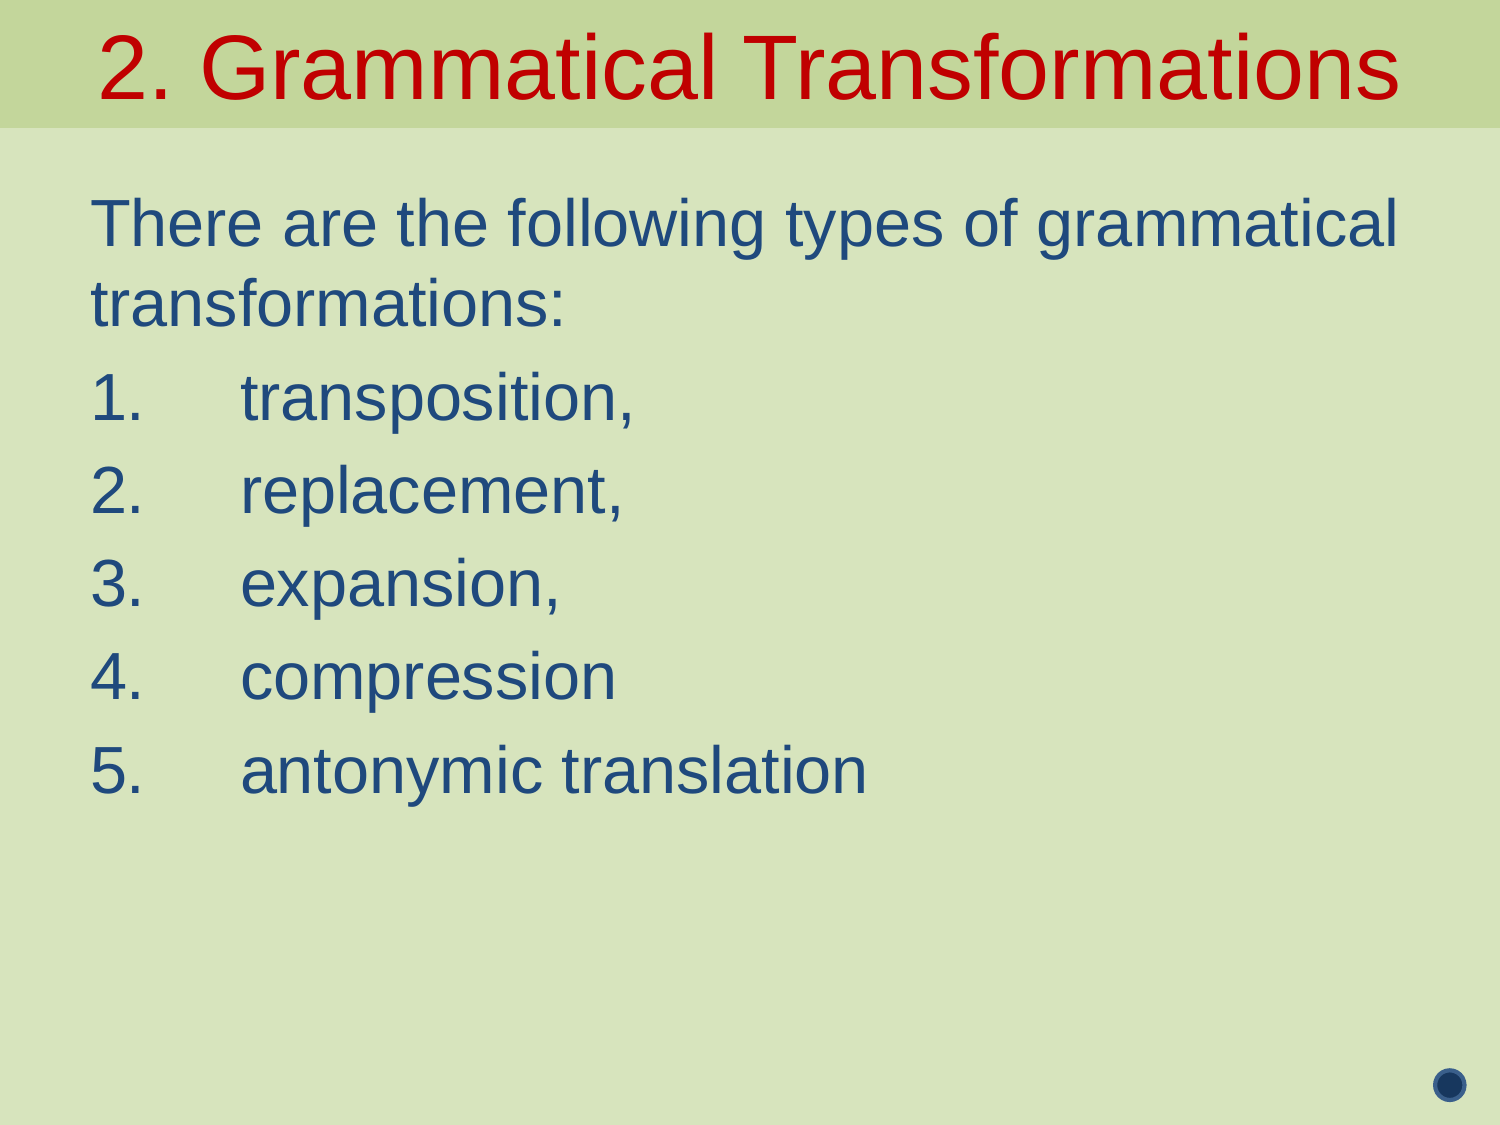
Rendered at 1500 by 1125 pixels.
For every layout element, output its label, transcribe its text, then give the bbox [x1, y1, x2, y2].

text_box 2. Grammatical Transformations [0, 0, 1500, 128]
text_box [1433, 1068, 1467, 1103]
list There are the following types of grammatical transformations: 1. transposition, 2. replacement, 3. expansion, 4. compression 5. antonymic translation [74, 172, 1426, 1006]
